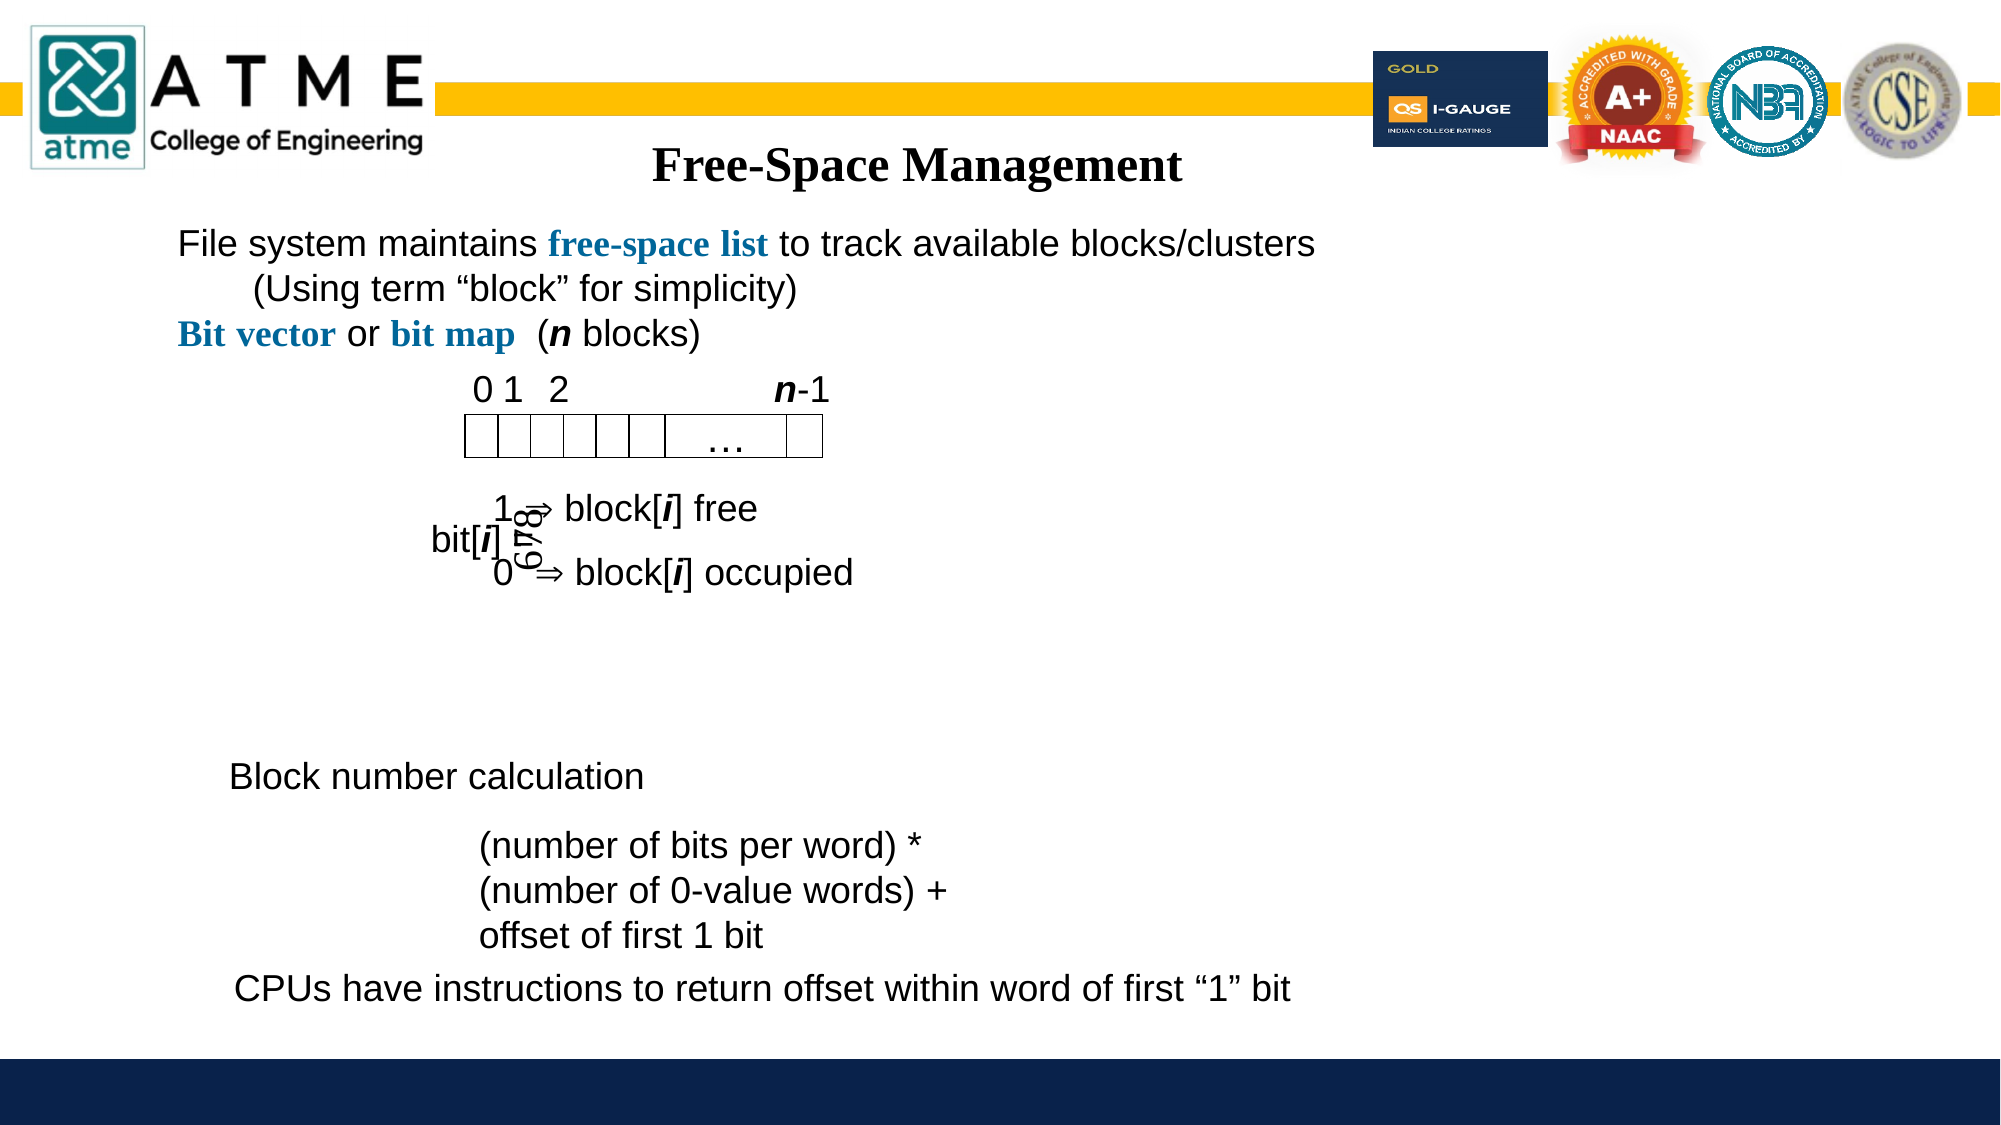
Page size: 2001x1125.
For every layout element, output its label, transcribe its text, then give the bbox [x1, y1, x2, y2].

picture [1373, 20, 1828, 124]
list File system maintains free-space list to track available blocks/clusters (Using term “block” for simplicity) Bit vector or bit map (n blocks) [162, 211, 1419, 294]
picture [1840, 26, 1968, 176]
picture [22, 15, 435, 178]
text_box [441, 365, 829, 597]
text_box Block number calculation [213, 744, 1368, 819]
text_box (number of bits per word) * (number of 0-value words) + offset of first 1 bit [463, 813, 964, 956]
picture [0, 1059, 2001, 1125]
text_box CPUs have instructions to return offset within word of first “1” bit [219, 956, 1373, 1031]
title Free-Space Management [637, 124, 1873, 220]
